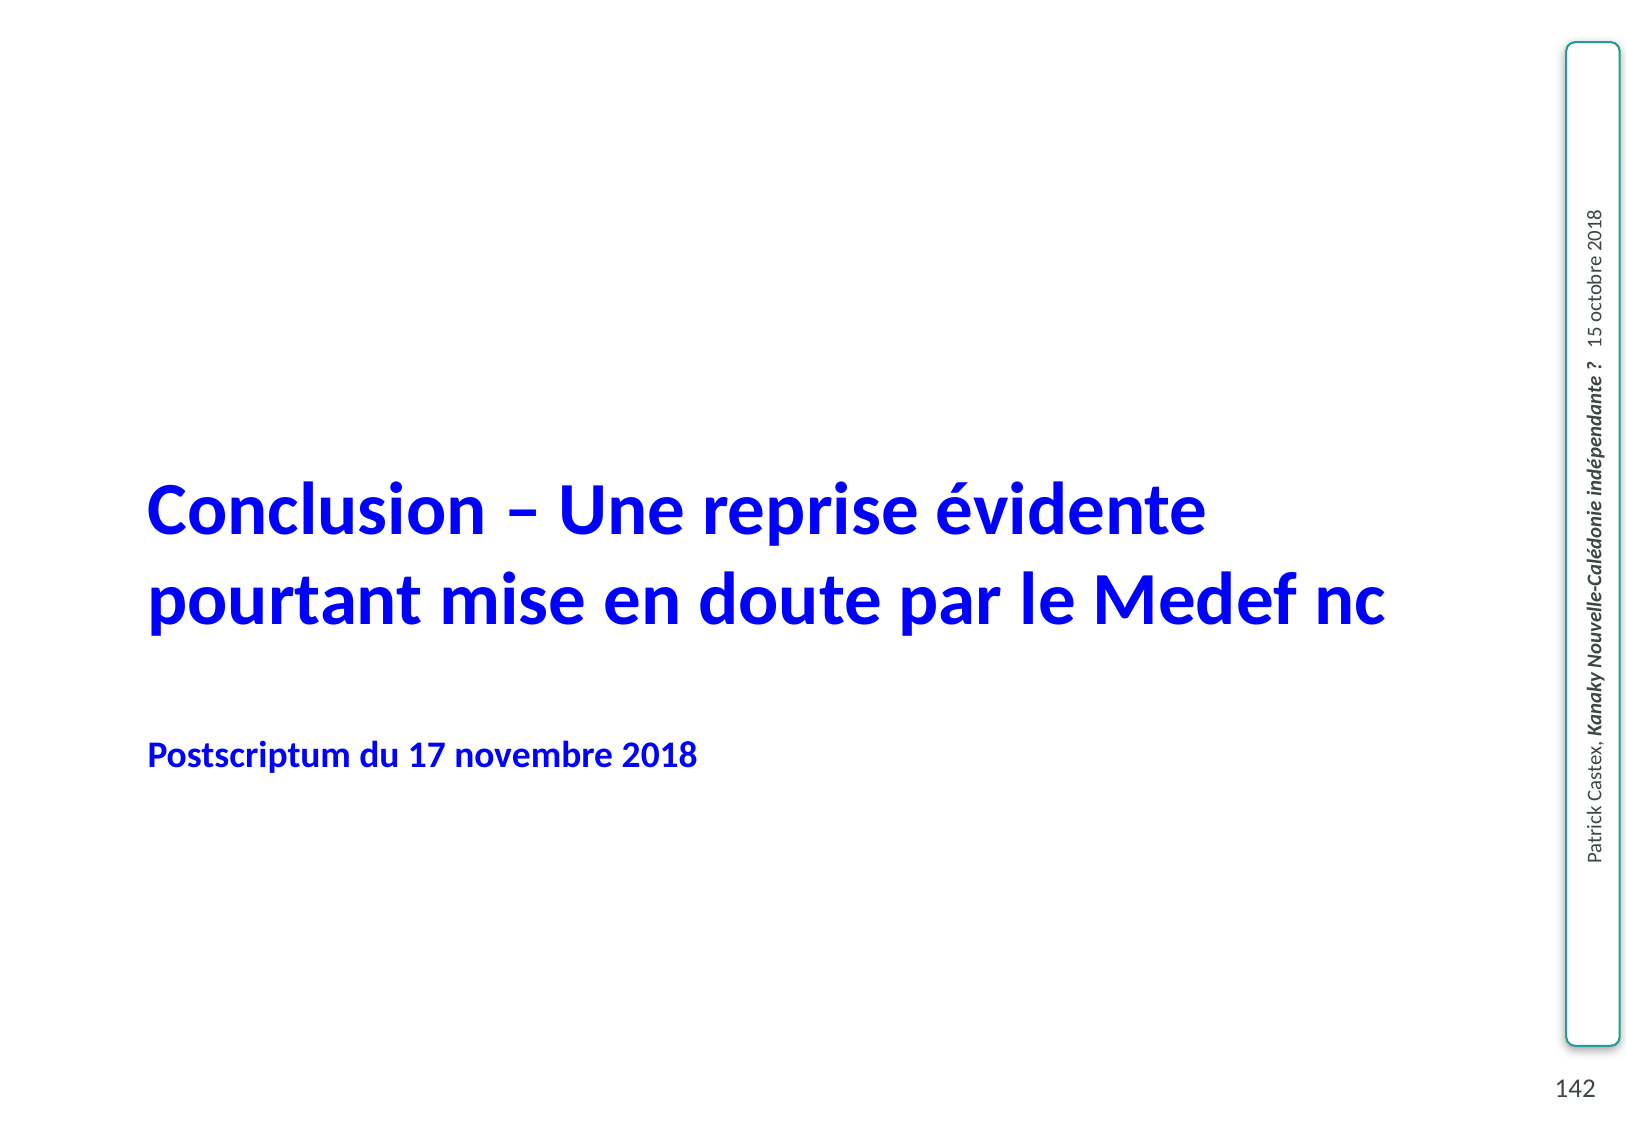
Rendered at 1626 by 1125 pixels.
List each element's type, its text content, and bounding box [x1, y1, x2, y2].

title Conclusion – Une reprise évidente pourtant mise en doute par le Medef nc Postscriptum du 17 novembre 2018 [132, 452, 1581, 848]
